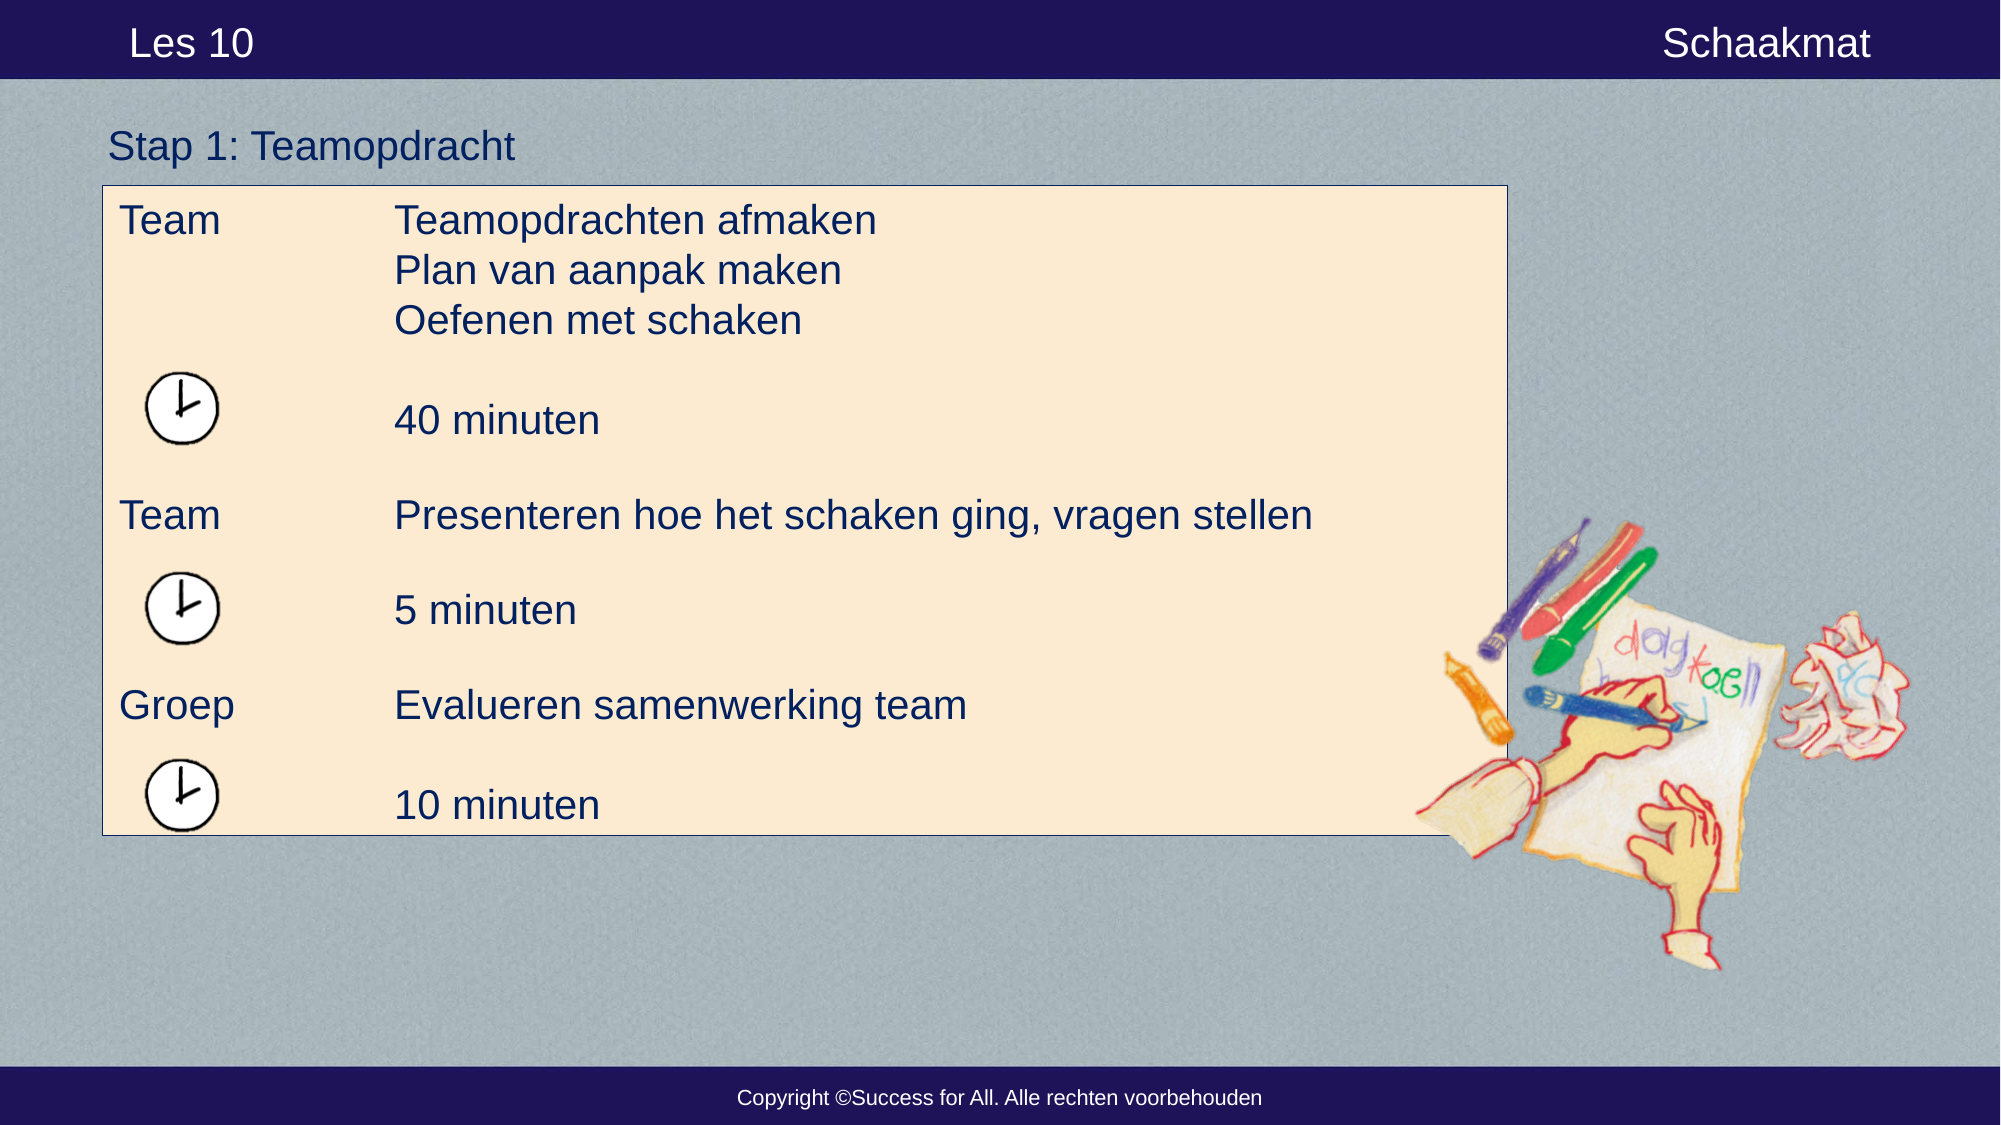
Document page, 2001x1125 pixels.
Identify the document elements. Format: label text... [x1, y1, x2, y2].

text_box Les 10 [114, 8, 354, 73]
picture [0, 0, 2001, 1125]
text_box Team Teamopdrachten afmaken Plan van aanpak maken Oefenen met schaken 40 minuten Team Presenteren hoe het schaken ging, vragen stellen 5 minuten Groep Evalueren samenwerking team 10 minuten [102, 185, 1508, 836]
text_box Stap 1: Teamopdracht [92, 111, 886, 177]
text_box Copyright ©Success for All. Alle rechten voorbehouden [0, 1076, 2000, 1125]
text_box Schaakmat [999, 8, 1886, 73]
